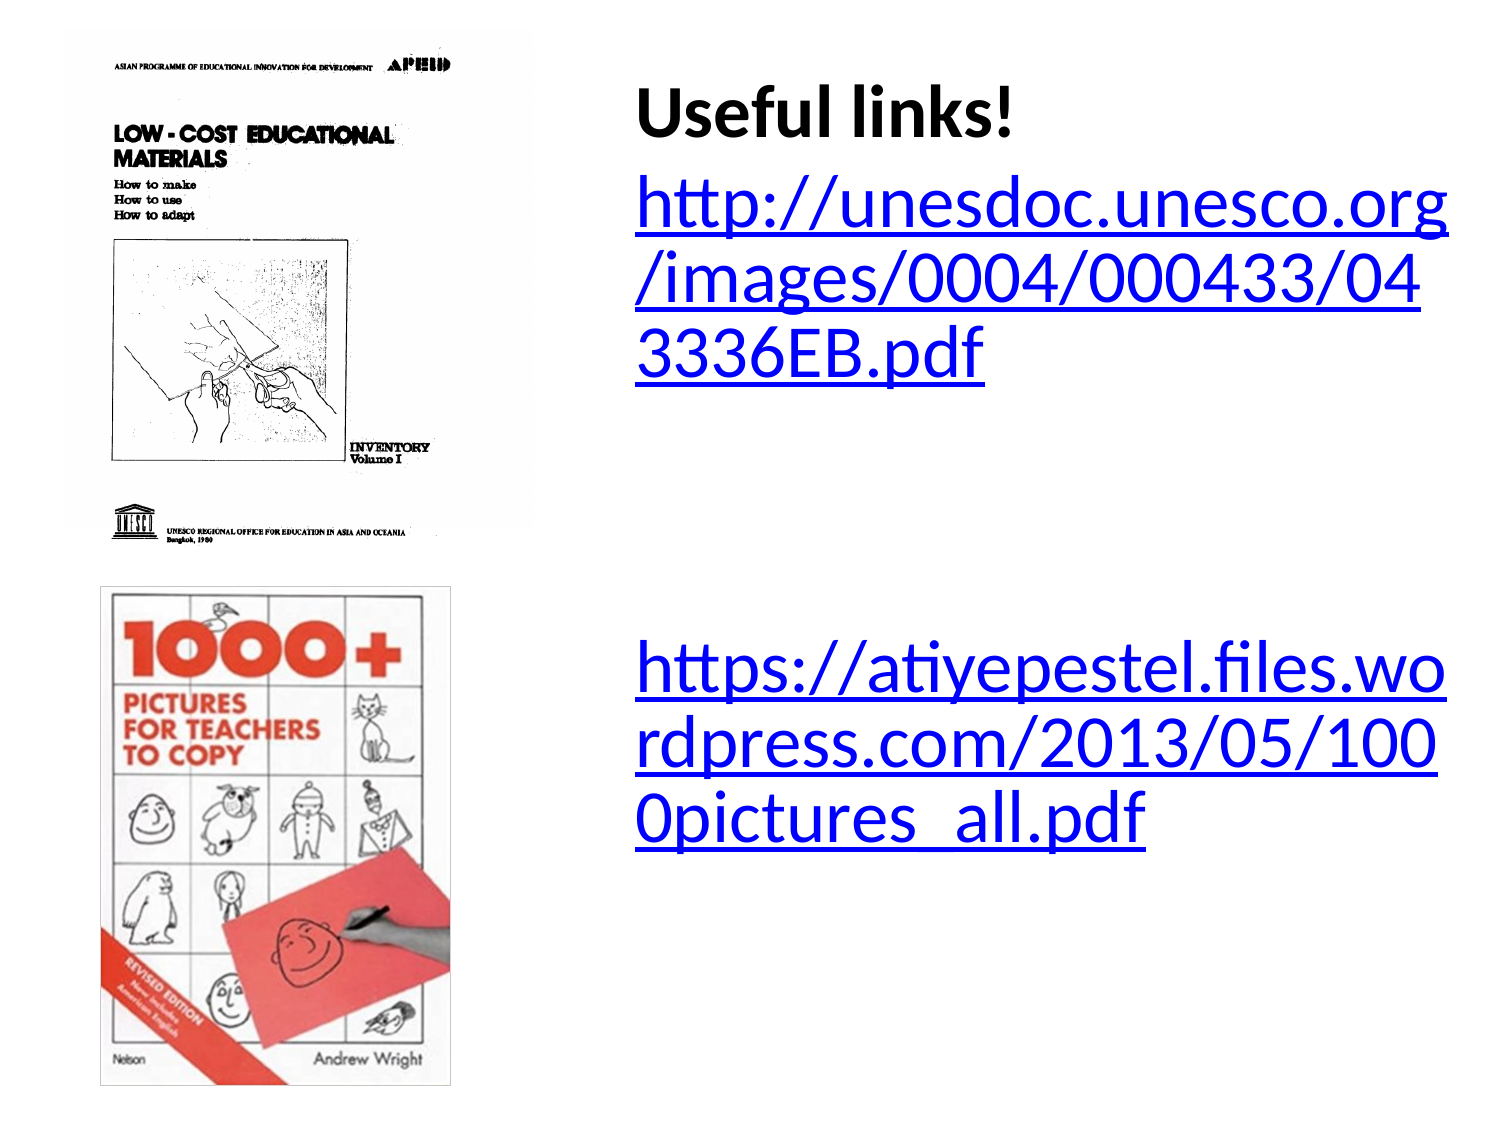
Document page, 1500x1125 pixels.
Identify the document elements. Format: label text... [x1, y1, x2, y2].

list Useful links! http://unesdoc.unesco.org/images/0004/000433/043336EB.pdf https://atiyepestel.files.wordpress.com/2013/05/1000pictures_all.pdf [620, 54, 1471, 1086]
picture [64, 30, 534, 1086]
